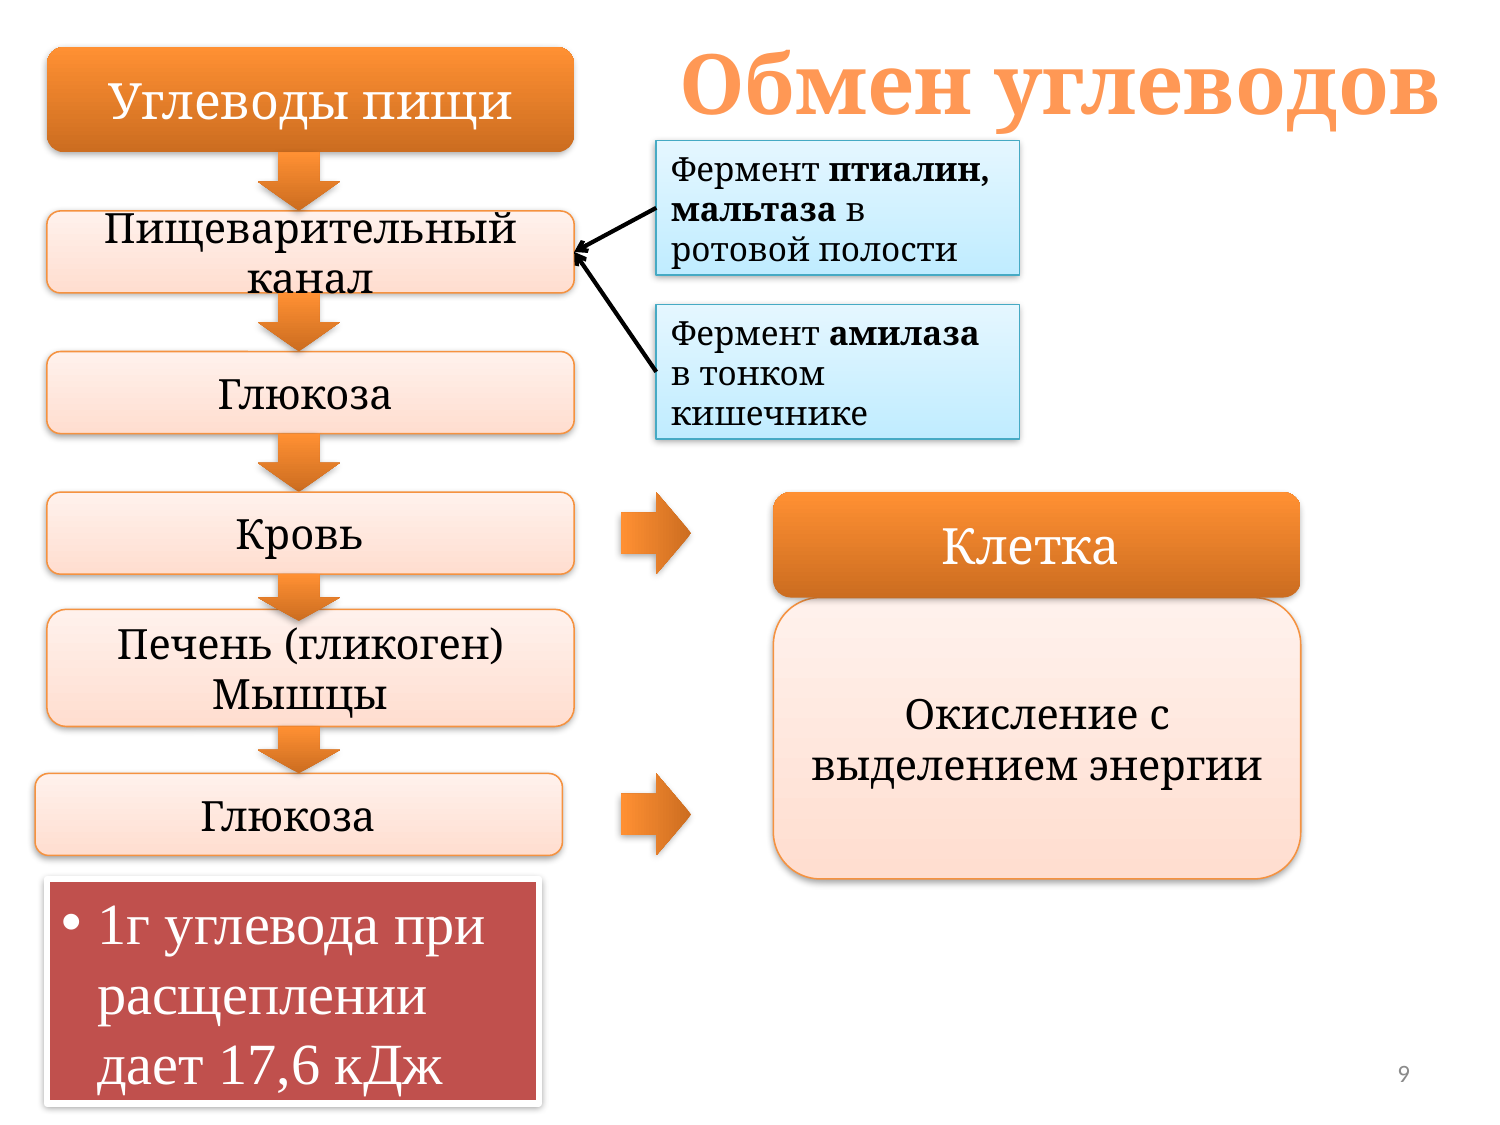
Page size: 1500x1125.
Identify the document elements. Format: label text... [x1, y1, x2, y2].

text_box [573, 251, 657, 353]
text_box Глюкоза [34, 772, 564, 857]
text_box Печень (гликоген) Мышцы [46, 608, 575, 728]
text_box [257, 433, 340, 490]
text_box 1г углевода при расщеплении дает 17,6 кДж [44, 876, 542, 1107]
text_box Обмен углеводов [664, 23, 1457, 139]
text_box [621, 773, 692, 856]
text_box Углеводы пищи [46, 46, 575, 153]
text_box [573, 208, 657, 251]
text_box [257, 726, 340, 774]
text_box [257, 152, 340, 211]
text_box Пищеварительный канал [46, 210, 569, 294]
text_box Глюкоза [46, 350, 575, 435]
slide_number 9 [1074, 1042, 1425, 1103]
text_box Клетка [773, 492, 1301, 598]
text_box Фермент птиалин, мальтаза в ротовой полости [655, 140, 1020, 276]
text_box Окисление с выделением энергии [772, 607, 1302, 880]
text_box Кровь [46, 491, 575, 575]
text_box Фермент амилаза в тонком кишечнике [655, 304, 1020, 440]
text_box [257, 574, 340, 622]
text_box [621, 492, 692, 575]
text_box [257, 292, 340, 352]
